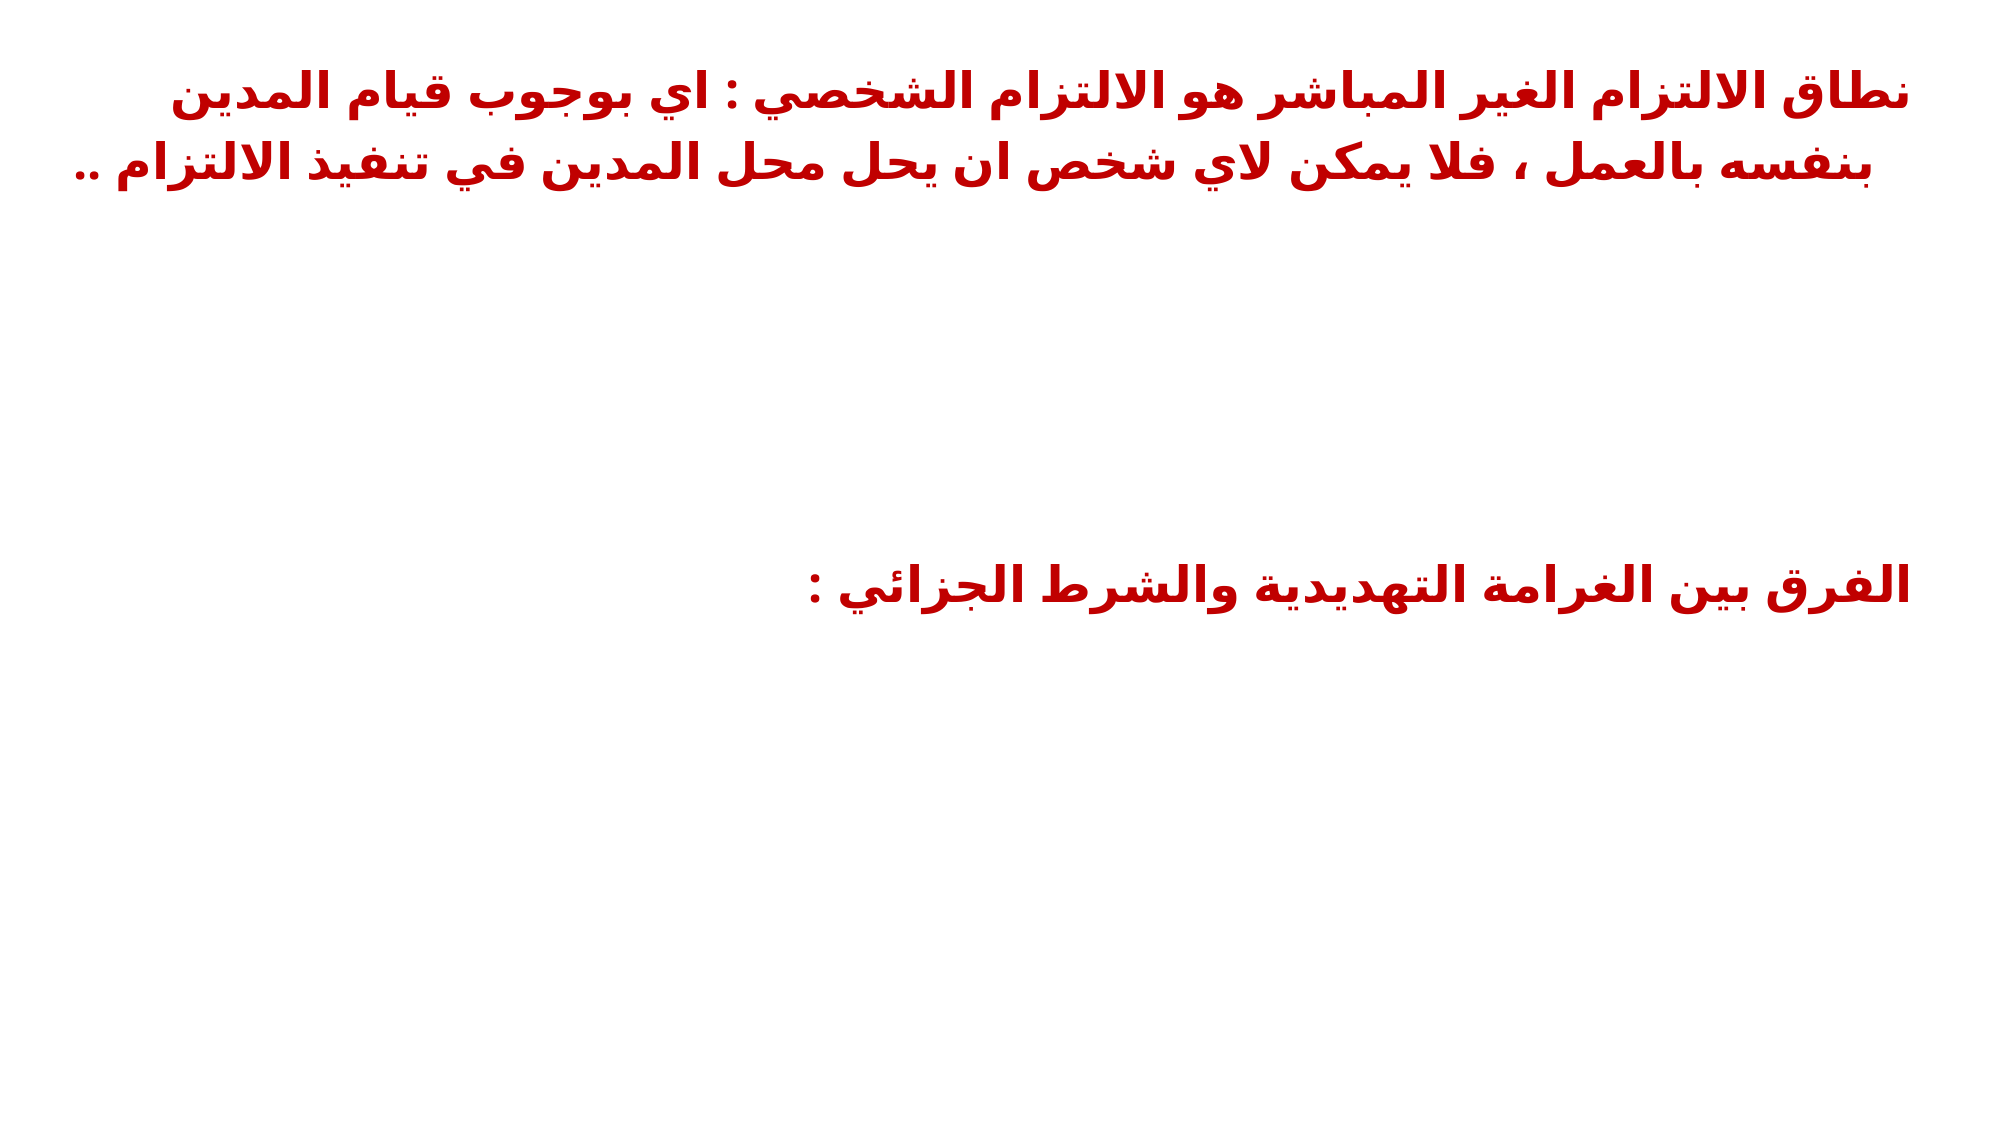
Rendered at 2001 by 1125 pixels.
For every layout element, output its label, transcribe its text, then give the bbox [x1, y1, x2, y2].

list نطاق الالتزام الغير المباشر هو الالتزام الشخصي : اي بوجوب قيام المدين بنفسه بالعمل ، فلا يمكن لاي شخص ان يحل محل المدين في تنفيذ الالتزام .. الغرامة التهديدية ايضا وسيلة ضغط على المدين ، فاذا اصر المدين على عدم تنفيذ التزامه ، فيكون امام الدائن اقامة دعوى التعويض عن الضرر الذي اصابه من جراء عدم التنفيذ دون الحكم بتنفيذ الغرامة ولا الحصول عليها . الفرق بين الغرامة التهديدية والشرط الجزائي : اولا : الشرط الجزائي افضل واقوى لانه ينفذ على عكس الغرامة لا تنفذ ، بل هي دليل على تقصير المدين وامتناعه ومماطلته . ثانيا الغرامة يحتاج ان تعنت المدين بعد التنفيذ الى اقامة دعوى اخرى للمطالبة بالتعويض عن الضرر اللاحق بالدائن نتيجة عدم التنفيذ ، اما الشرط الجزائي فينفذ . ثالثا : الغرامة التهديدية مصدرها النظام ، اما الشرط الجزائي فمصدره الاتفاق للطرفين . حبس المدين لا يؤثر على سقوط الدين الذي بذمته للدائن ، لان الدين لا يسقط الا بالابراء او التسوية مع الدائن . [49, 38, 1929, 1074]
